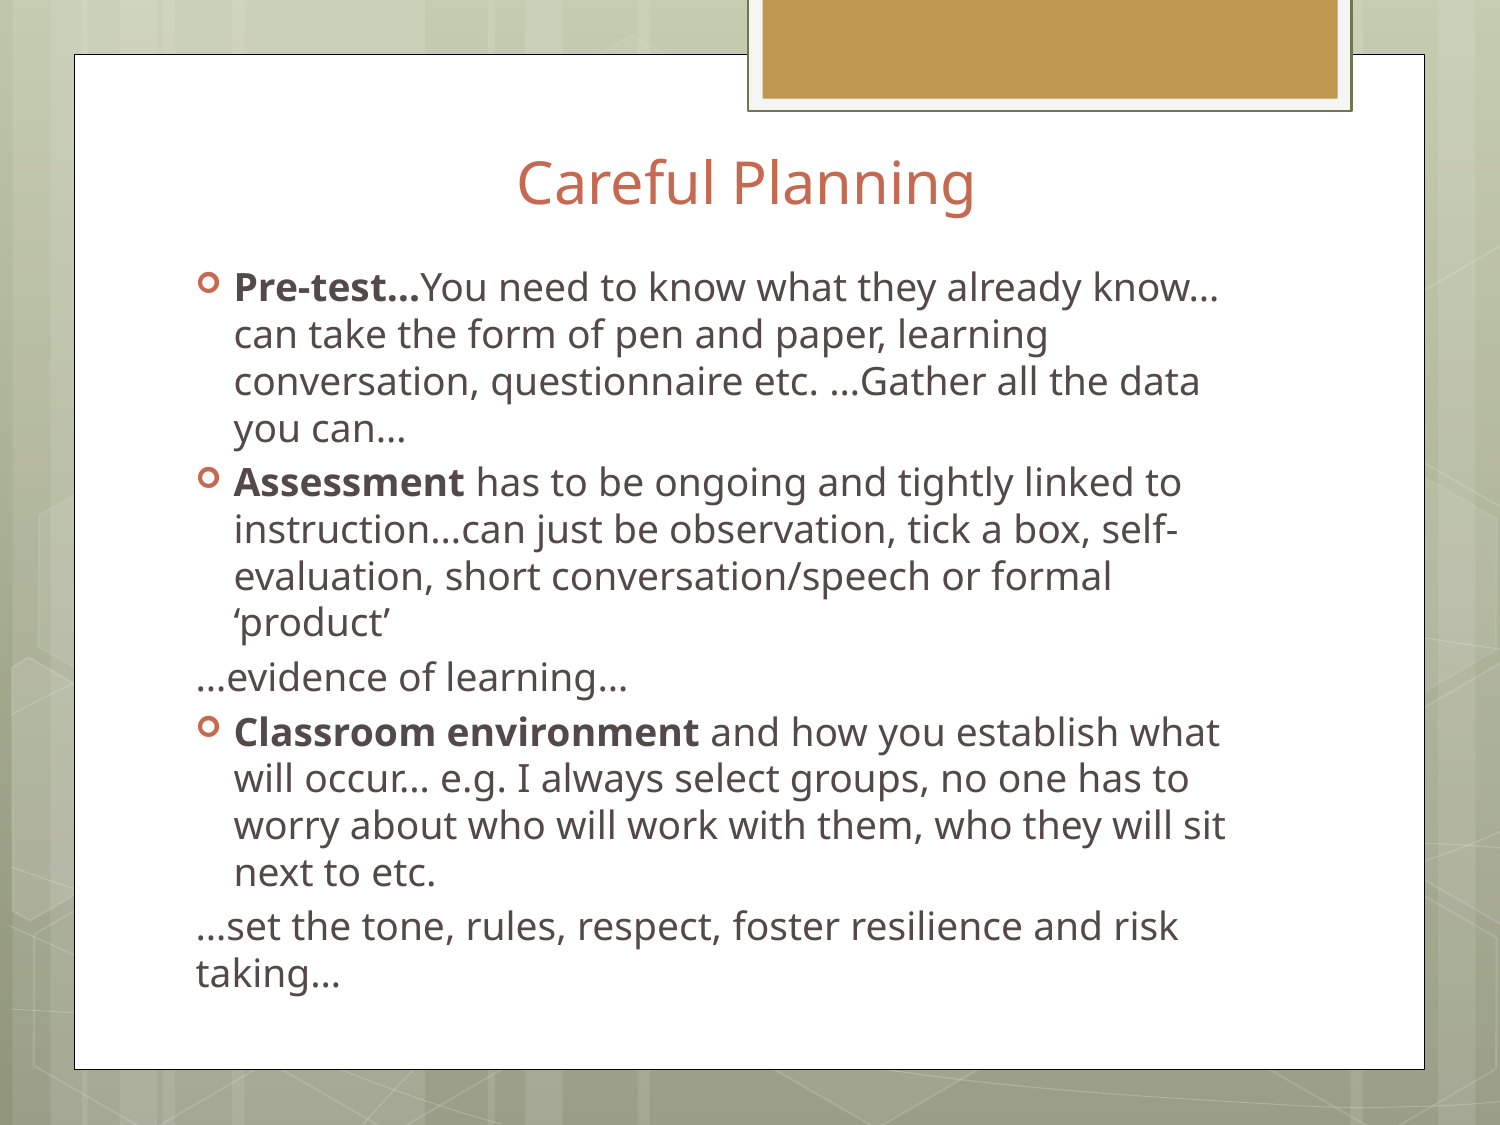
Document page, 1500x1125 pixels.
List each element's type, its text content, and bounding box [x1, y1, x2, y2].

list Pre-test…You need to know what they already know… can take the form of pen and paper, learning conversation, questionnaire etc. …Gather all the data you can… Assessment has to be ongoing and tightly linked to instruction…can just be observation, tick a box, self-evaluation, short conversation/speech or formal ‘product’ …evidence of learning… Classroom environment and how you establish what will occur… e.g. I always select groups, no one has to worry about who will work with them, who they will sit next to etc. …set the tone, rules, respect, foster resilience and risk taking… [171, 255, 1283, 1012]
title Careful Planning [171, 137, 1324, 224]
